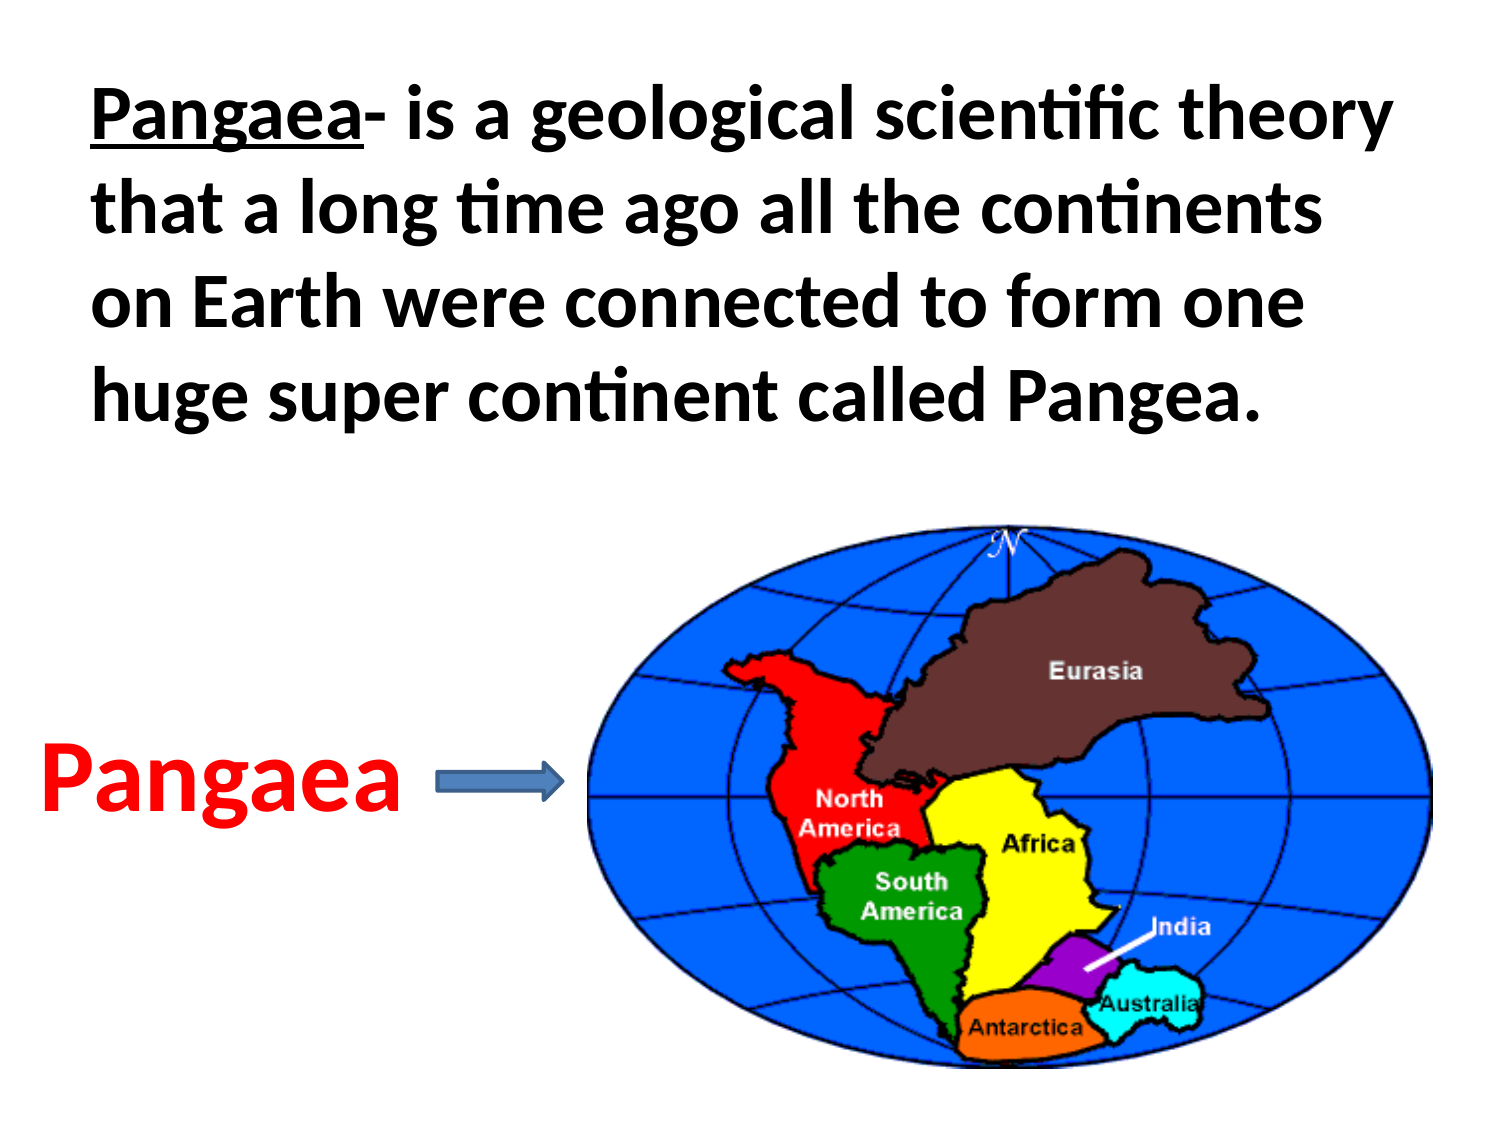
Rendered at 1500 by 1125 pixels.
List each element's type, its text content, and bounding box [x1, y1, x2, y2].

picture [587, 512, 1433, 1069]
text_box [435, 760, 565, 802]
title Pangaea- is a geological scientific theory that a long time ago all the continents on Earth were connected to form one huge super continent called Pangea. [75, 45, 1425, 538]
text_box Pangaea [24, 699, 425, 840]
